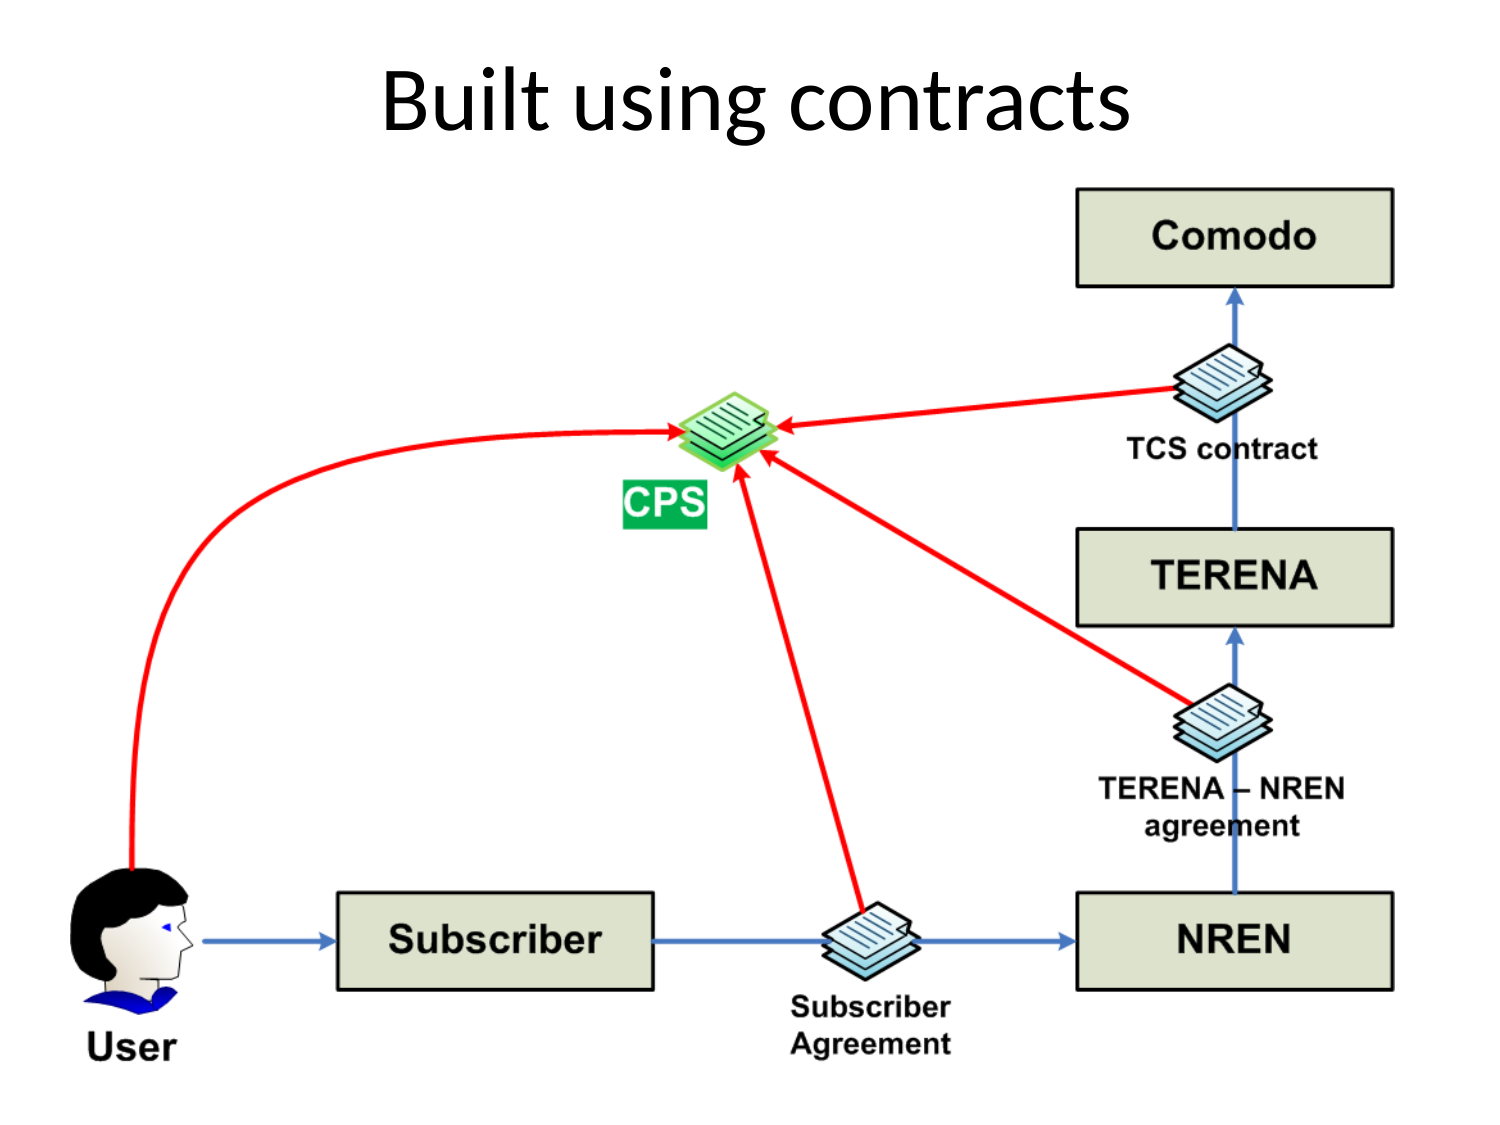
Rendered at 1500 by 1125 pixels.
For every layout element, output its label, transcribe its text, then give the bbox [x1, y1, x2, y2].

picture [70, 187, 1395, 1074]
title Built using contracts [82, 0, 1432, 188]
